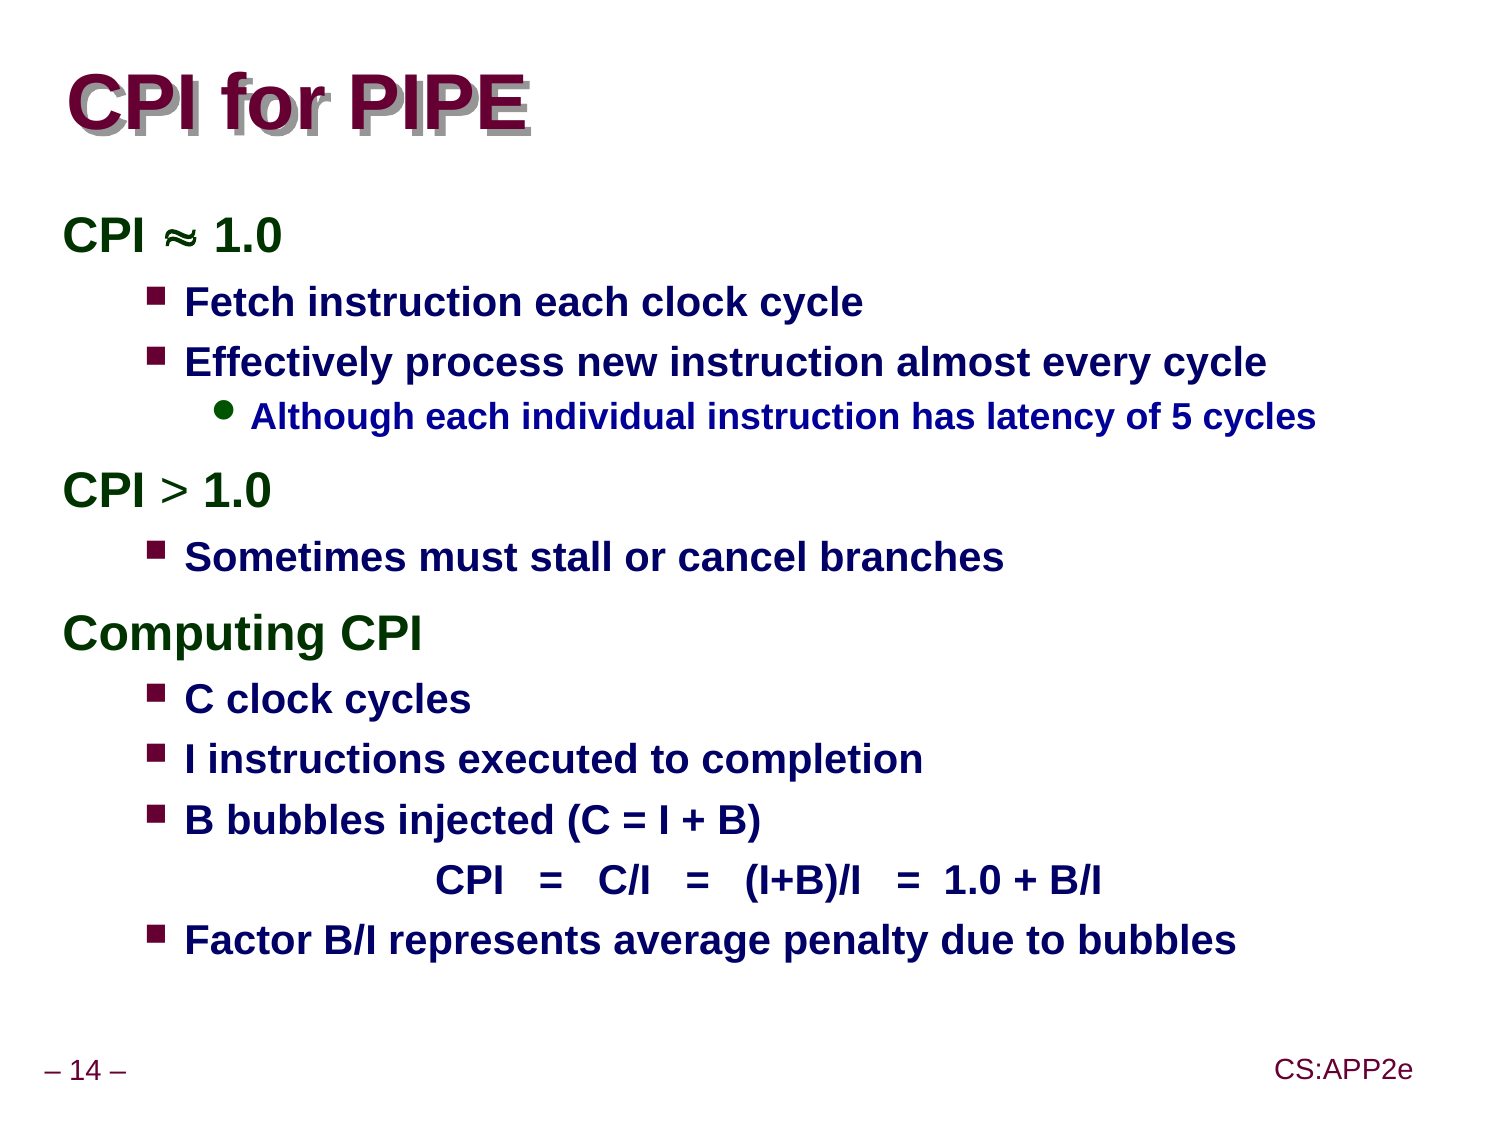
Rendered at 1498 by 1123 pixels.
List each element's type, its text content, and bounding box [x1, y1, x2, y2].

title CPI for PIPE [66, 40, 1495, 169]
list CPI  1.0 Fetch instruction each clock cycle Effectively process new instruction almost every cycle Although each individual instruction has latency of 5 cycles CPI > 1.0 Sometimes must stall or cancel branches Computing CPI C clock cycles I instructions executed to completion B bubbles injected (C = I + B) CPI = C/I = (I+B)/I = 1.0 + B/I Factor B/I represents average penalty due to bubbles [47, 199, 1409, 1056]
